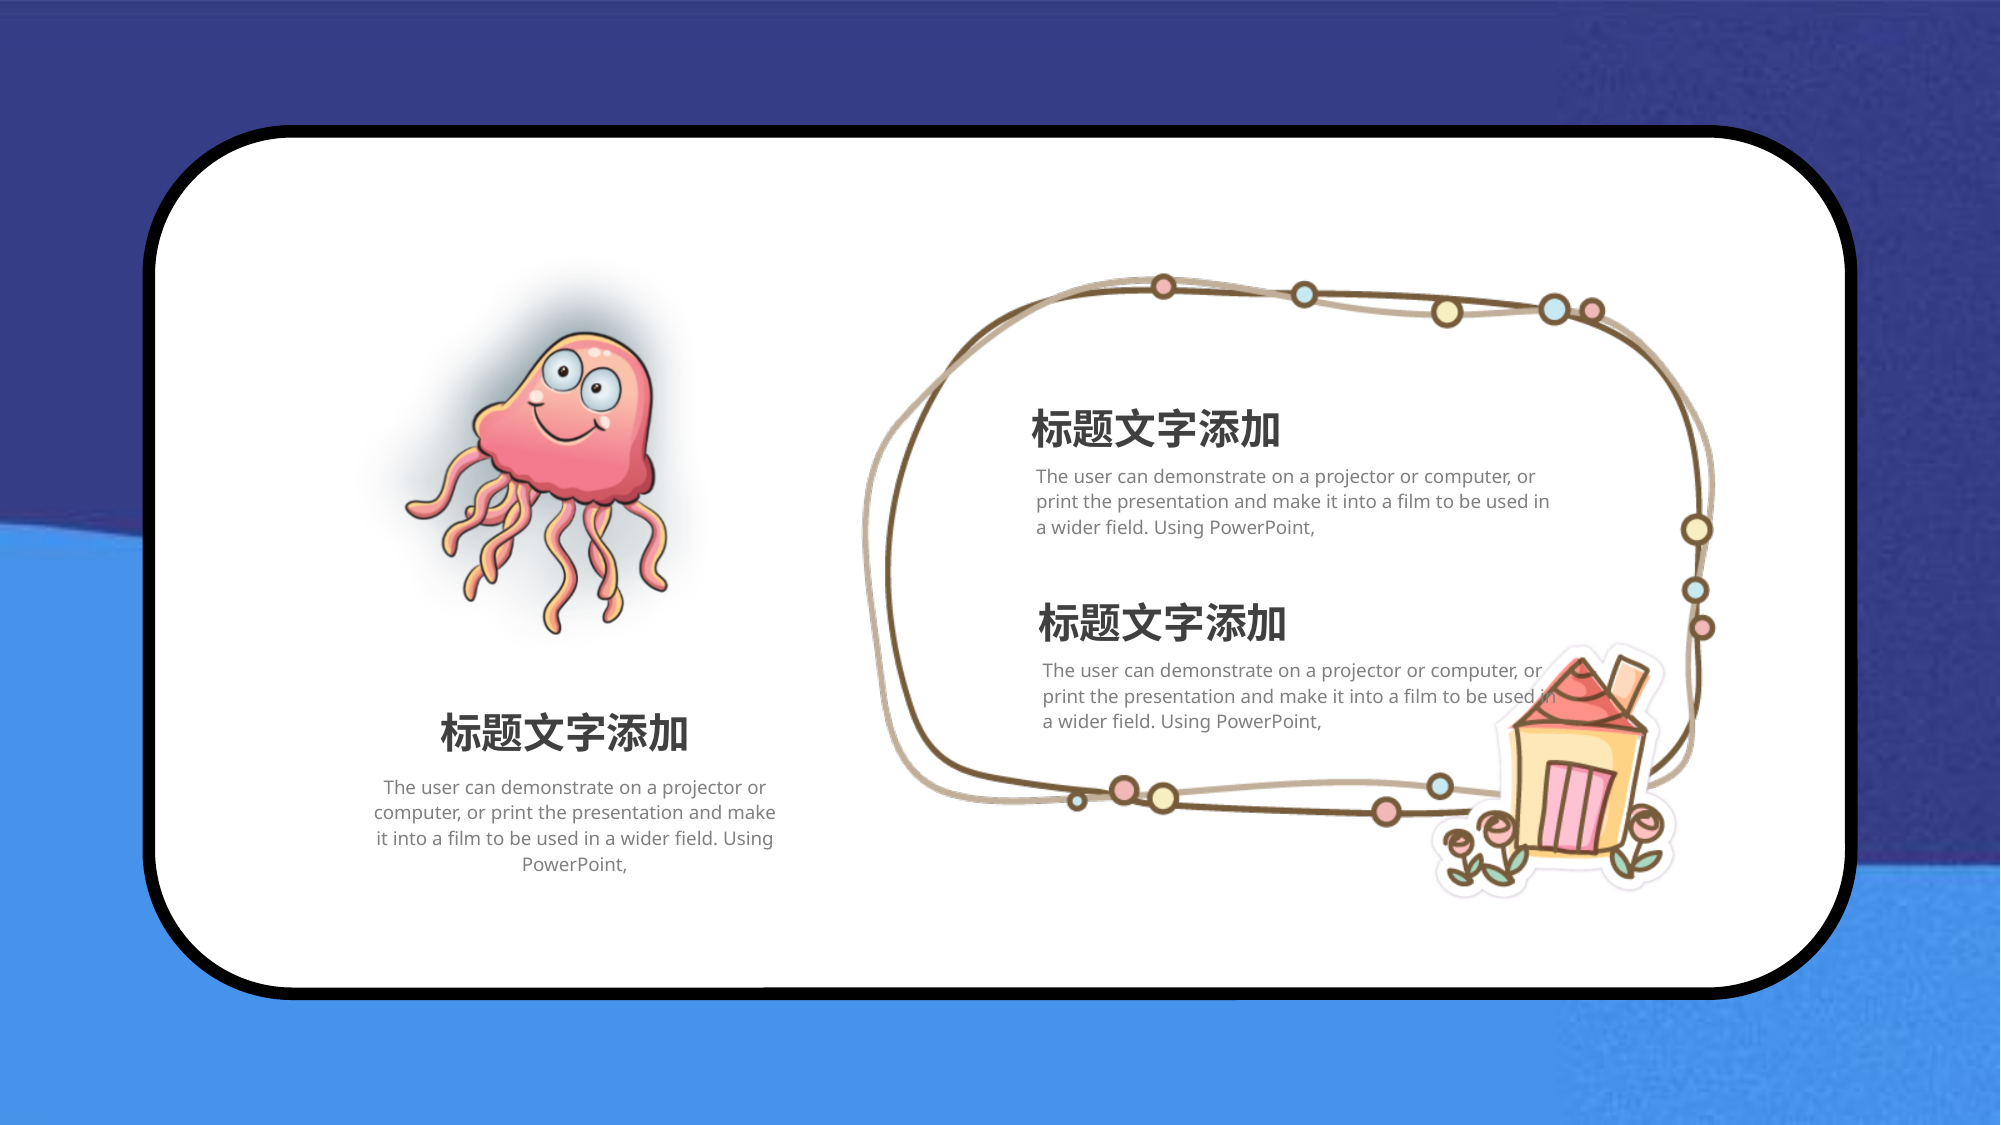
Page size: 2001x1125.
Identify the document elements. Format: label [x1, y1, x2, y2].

text_box [1016, 385, 1589, 546]
text_box [1023, 579, 1596, 740]
text_box [279, 689, 723, 857]
picture [0, 0, 2000, 1125]
